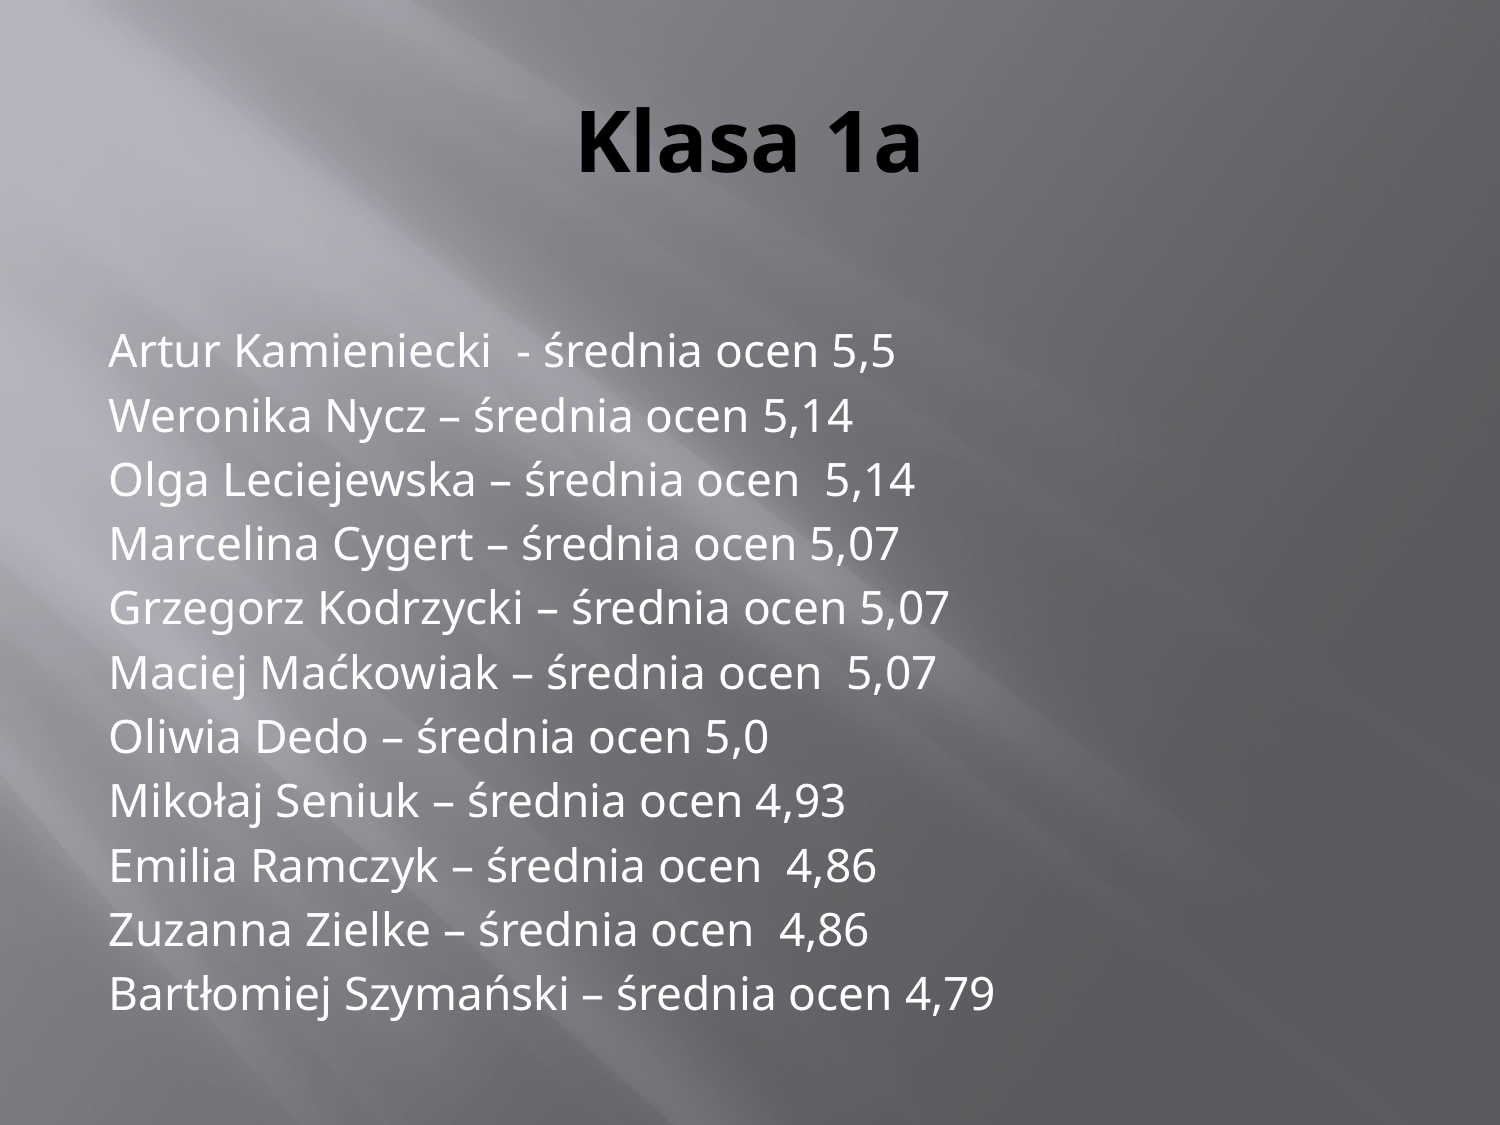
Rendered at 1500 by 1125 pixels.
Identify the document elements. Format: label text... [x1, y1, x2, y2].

title Klasa 1a [75, 45, 1425, 233]
list Artur Kamieniecki - średnia ocen 5,5 Weronika Nycz – średnia ocen 5,14 Olga Leciejewska – średnia ocen 5,14 Marcelina Cygert – średnia ocen 5,07 Grzegorz Kodrzycki – średnia ocen 5,07 Maciej Maćkowiak – średnia ocen 5,07 Oliwia Dedo – średnia ocen 5,0 Mikołaj Seniuk – średnia ocen 4,93 Emilia Ramczyk – średnia ocen 4,86 Zuzanna Zielke – średnia ocen 4,86 Bartłomiej Szymański – średnia ocen 4,79 [75, 314, 1425, 1035]
